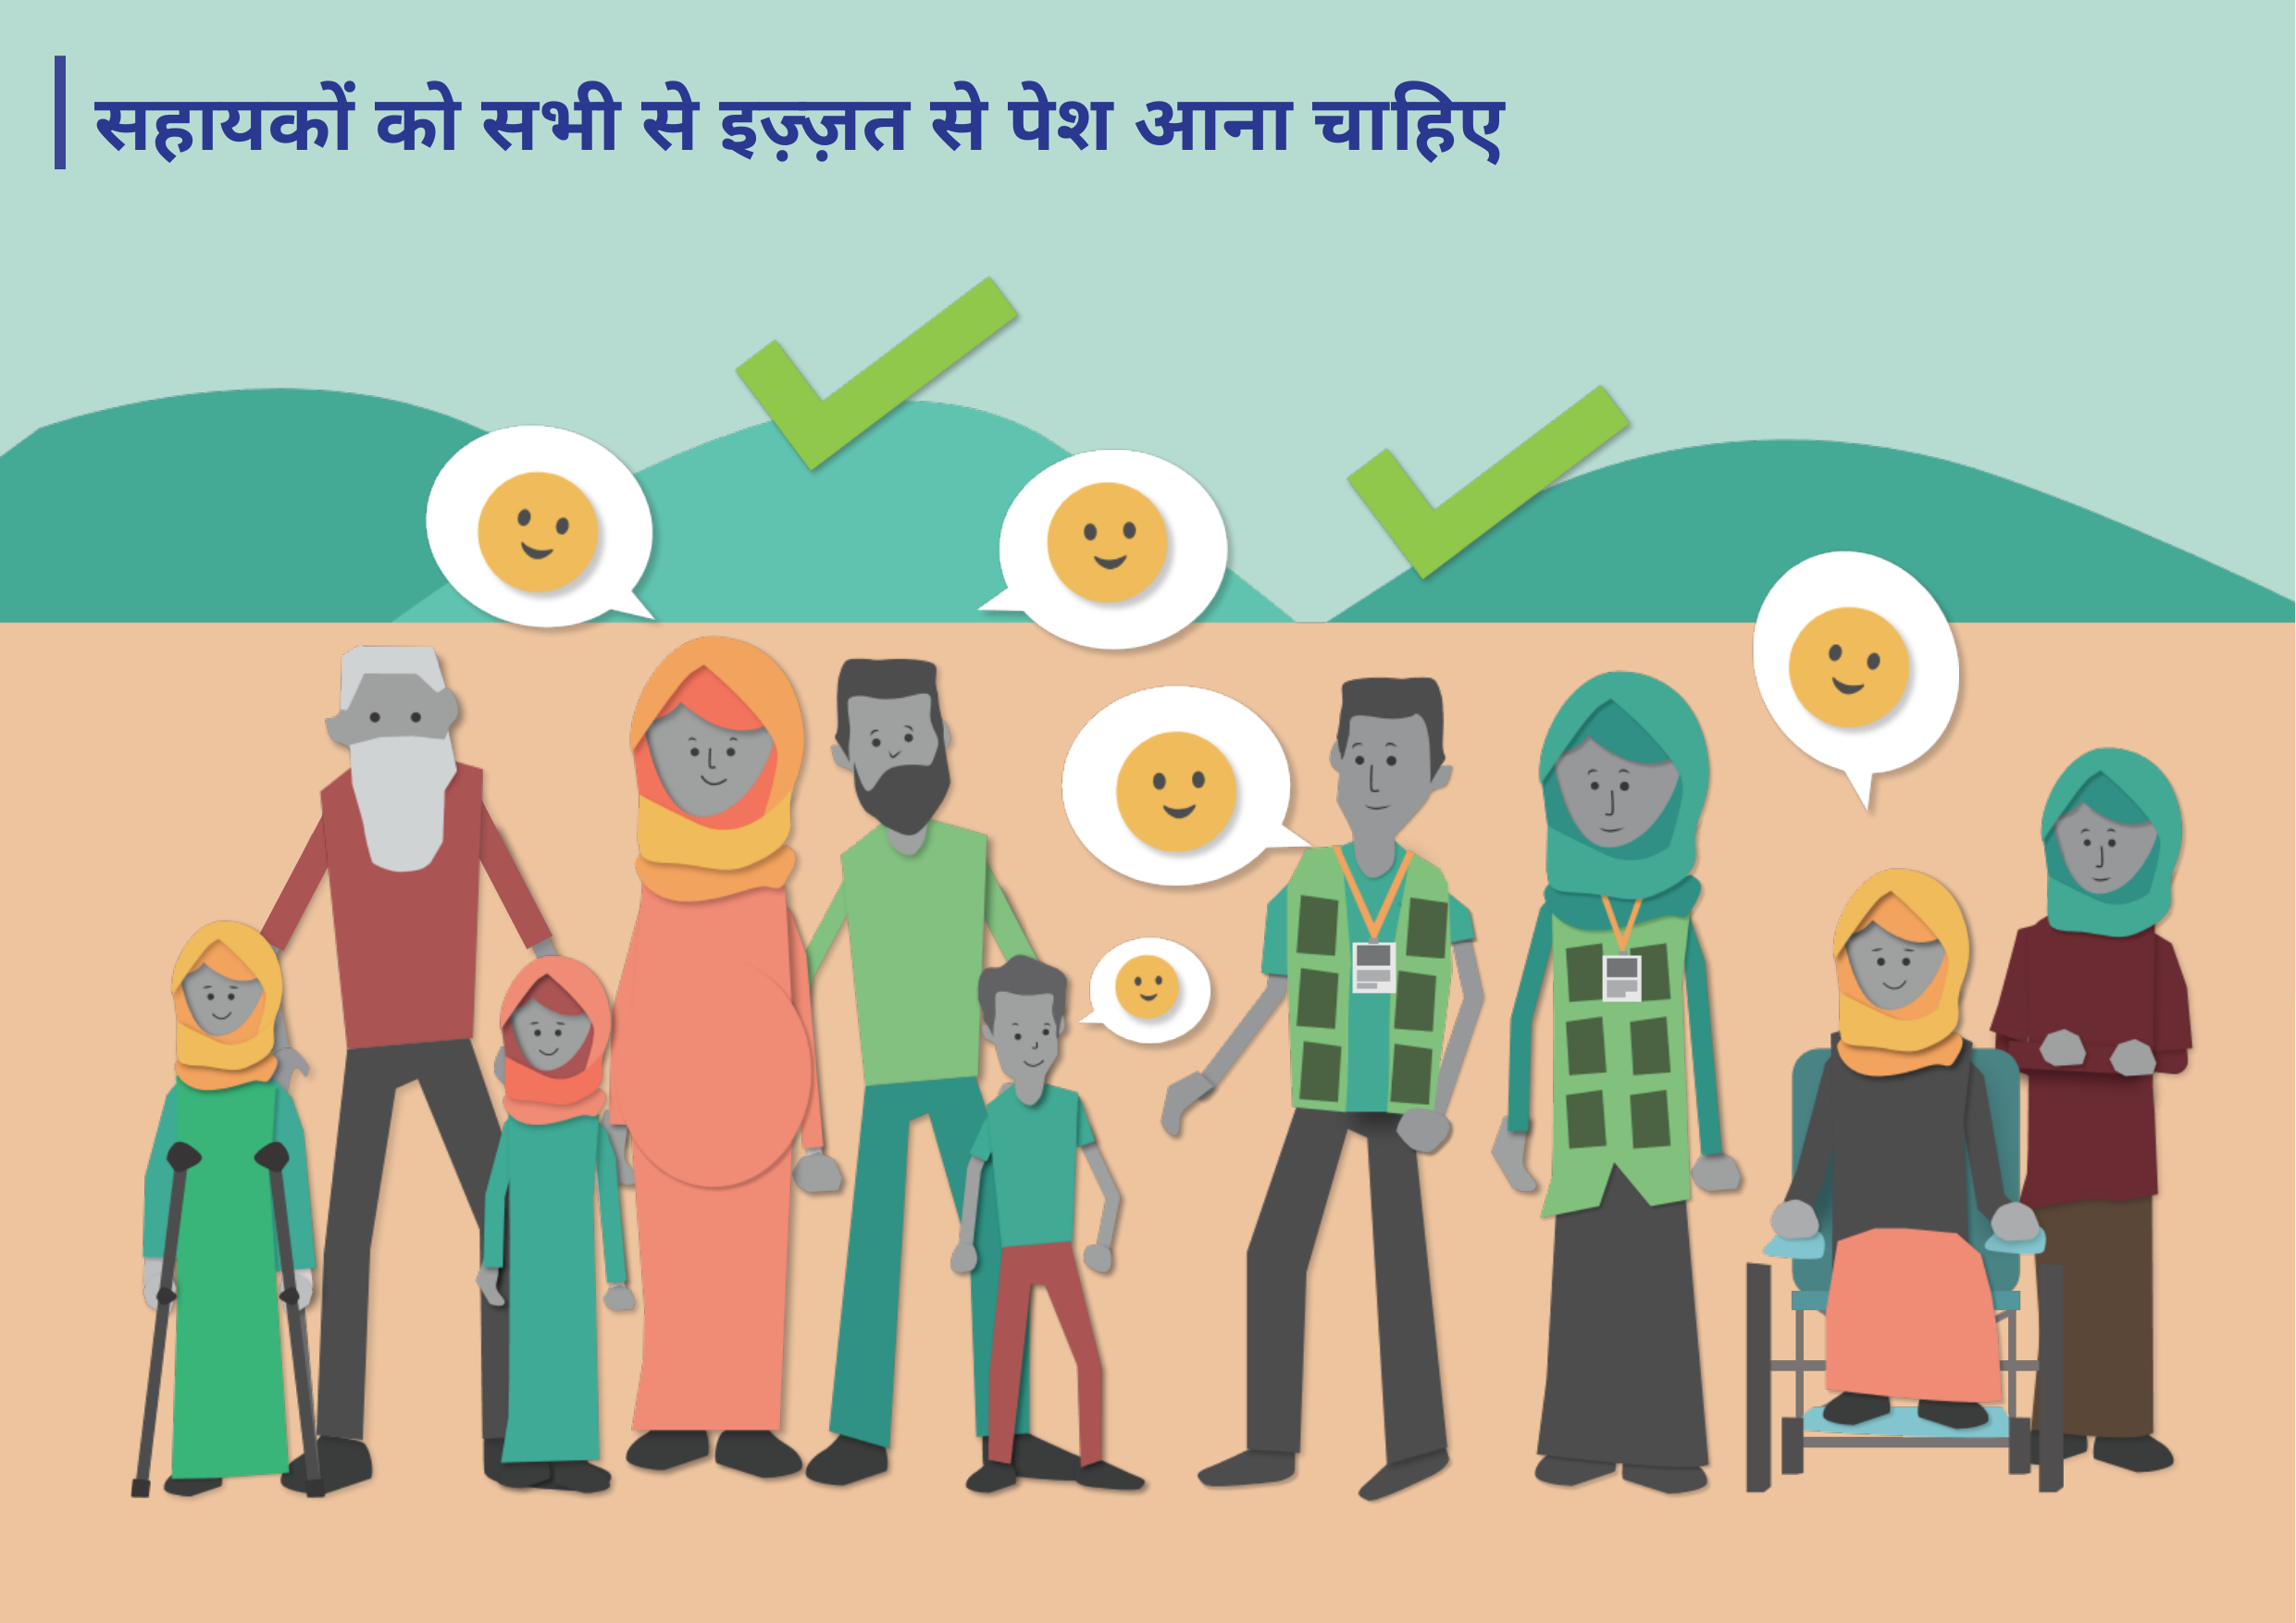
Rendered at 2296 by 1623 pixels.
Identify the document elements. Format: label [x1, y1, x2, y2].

text_box [0, 0, 2296, 1623]
